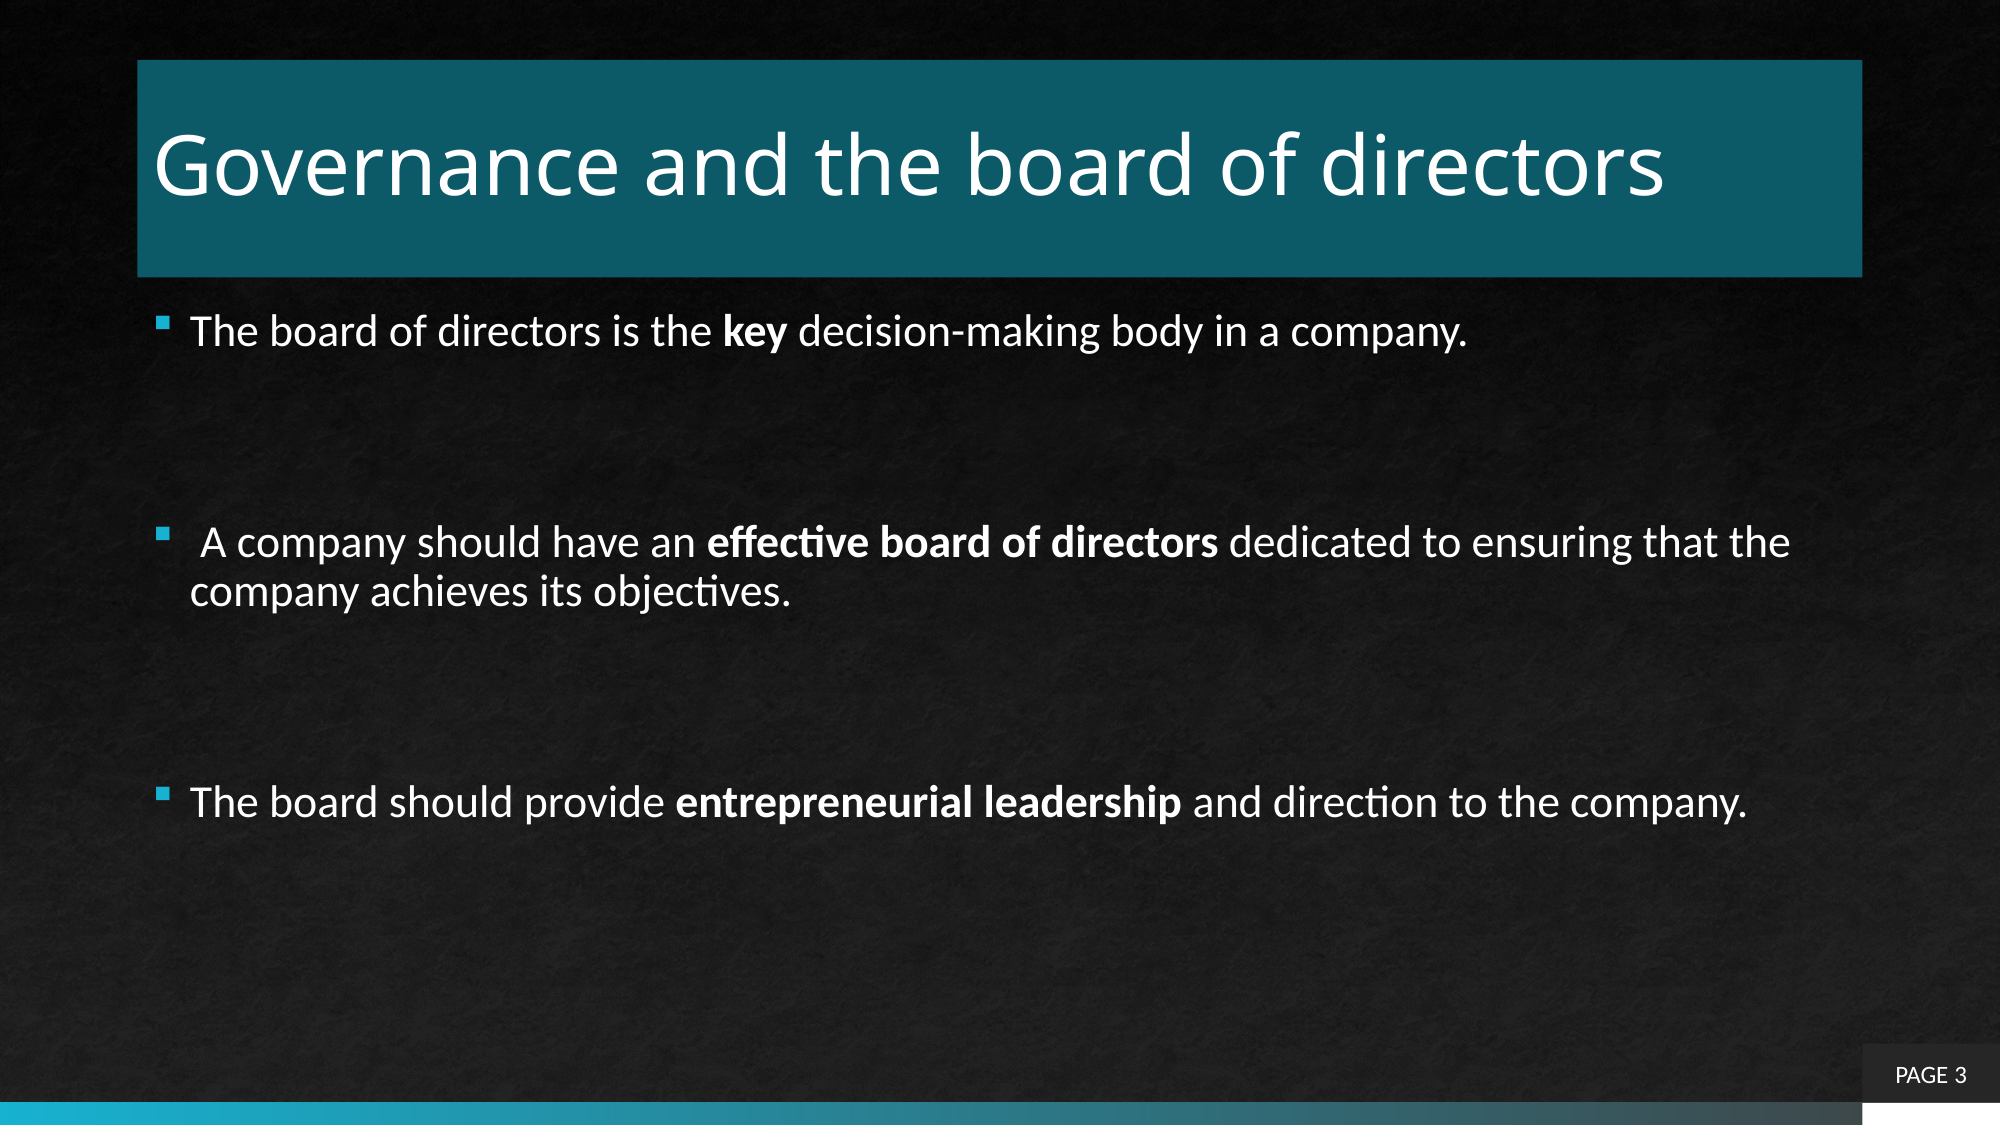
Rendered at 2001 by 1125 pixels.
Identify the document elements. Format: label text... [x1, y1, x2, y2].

slide_number PAGE 3 [1862, 1043, 2000, 1103]
title Governance and the board of directors [137, 59, 1863, 278]
picture [0, 0, 2000, 1103]
list The board of directors is the key decision-making body in a company. A company should have an effective board of directors dedicated to ensuring that the company achieves its objectives. The board should provide entrepreneurial leadership and direction to the company. [137, 299, 1863, 1014]
